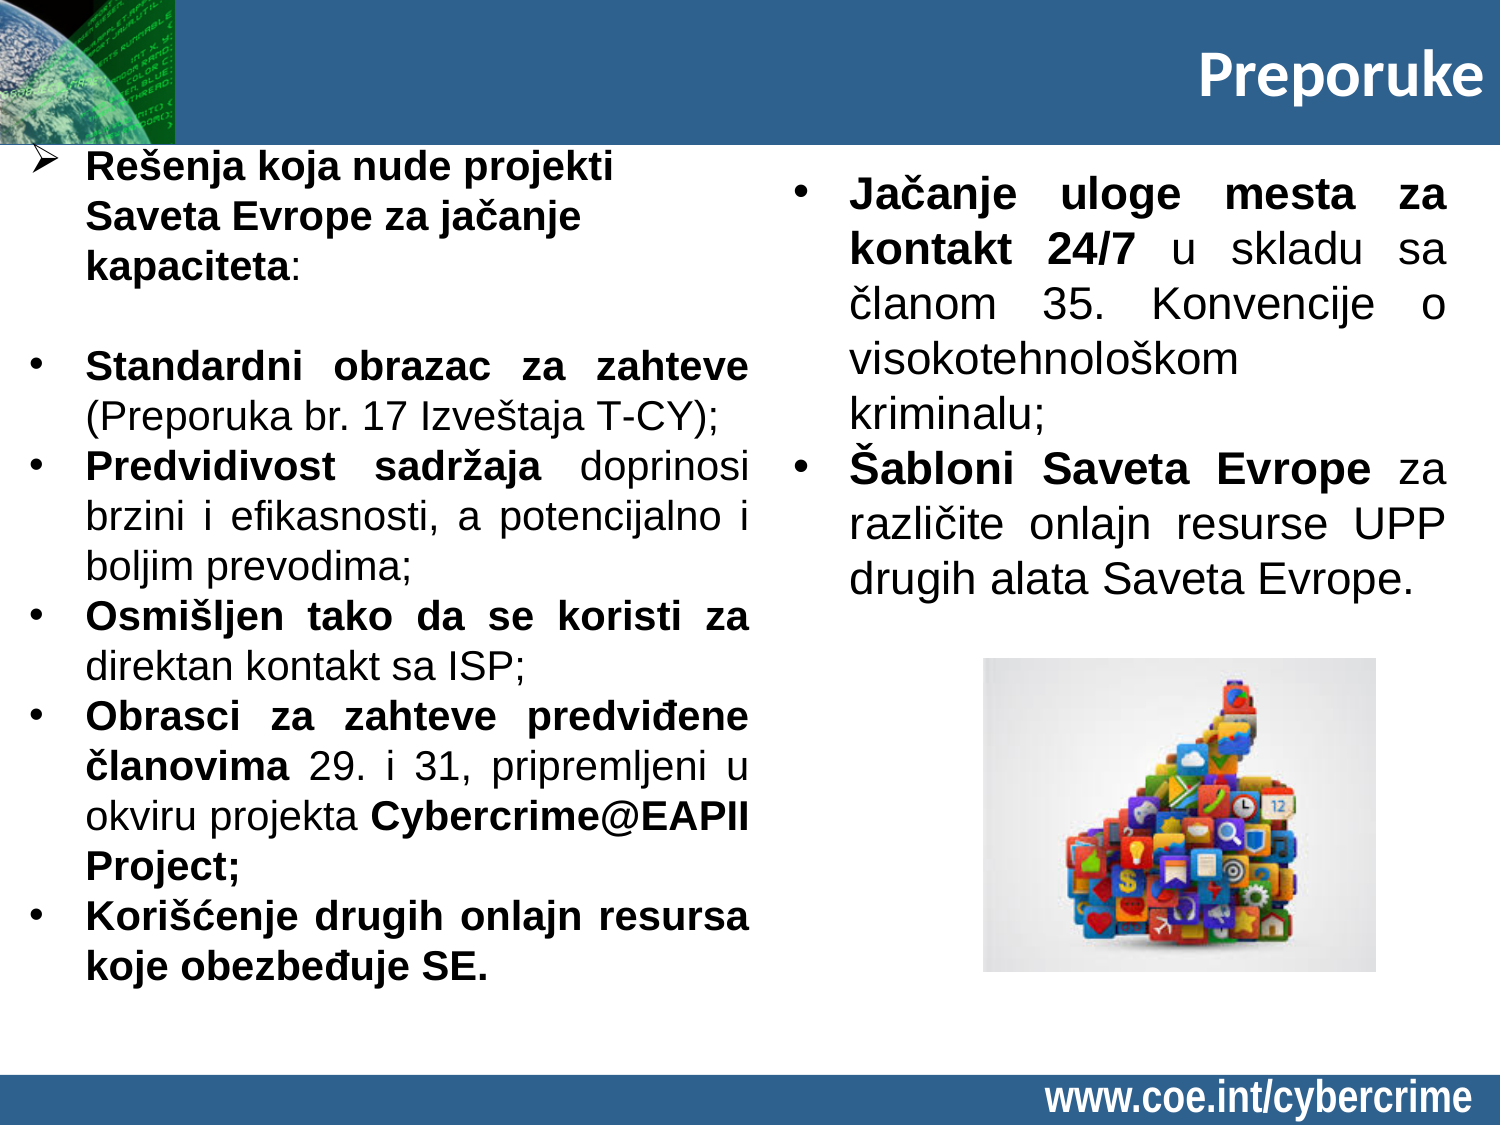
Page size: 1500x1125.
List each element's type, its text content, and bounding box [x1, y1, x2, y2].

text_box [0, 1073, 1030, 1125]
text_box www.coe.int/cybercrime [1030, 1059, 1500, 1125]
text_box Preporuke [179, 0, 1500, 147]
text_box Jačanje uloge mesta za kontakt 24/7 u skladu sa članom 35. Konvencije o visokotehnološkom kriminalu; Šabloni Saveta Evrope za različite onlajn resurse UPP drugih alata Saveta Evrope. [778, 156, 1462, 611]
text_box Rešenja koja nude projekti Saveta Evrope za jačanje kapaciteta: Standardni obrazac za zahteve (Preporuka br. 17 Izveštaja T-CY); Predvidivost sadržaja doprinosi brzini i efikasnosti, a potencijalno i boljim prevodima; Osmišljen tako da se koristi za direktan kontakt sa ISP; Obrasci za zahteve predviđene članovima 29. i 31, pripremljeni u okviru projekta Cybercrime@EAPII Project; Korišćenje drugih onlajn resursa koje obezbeđuje SE. [14, 131, 765, 997]
picture [983, 658, 1376, 972]
picture [0, 0, 175, 144]
